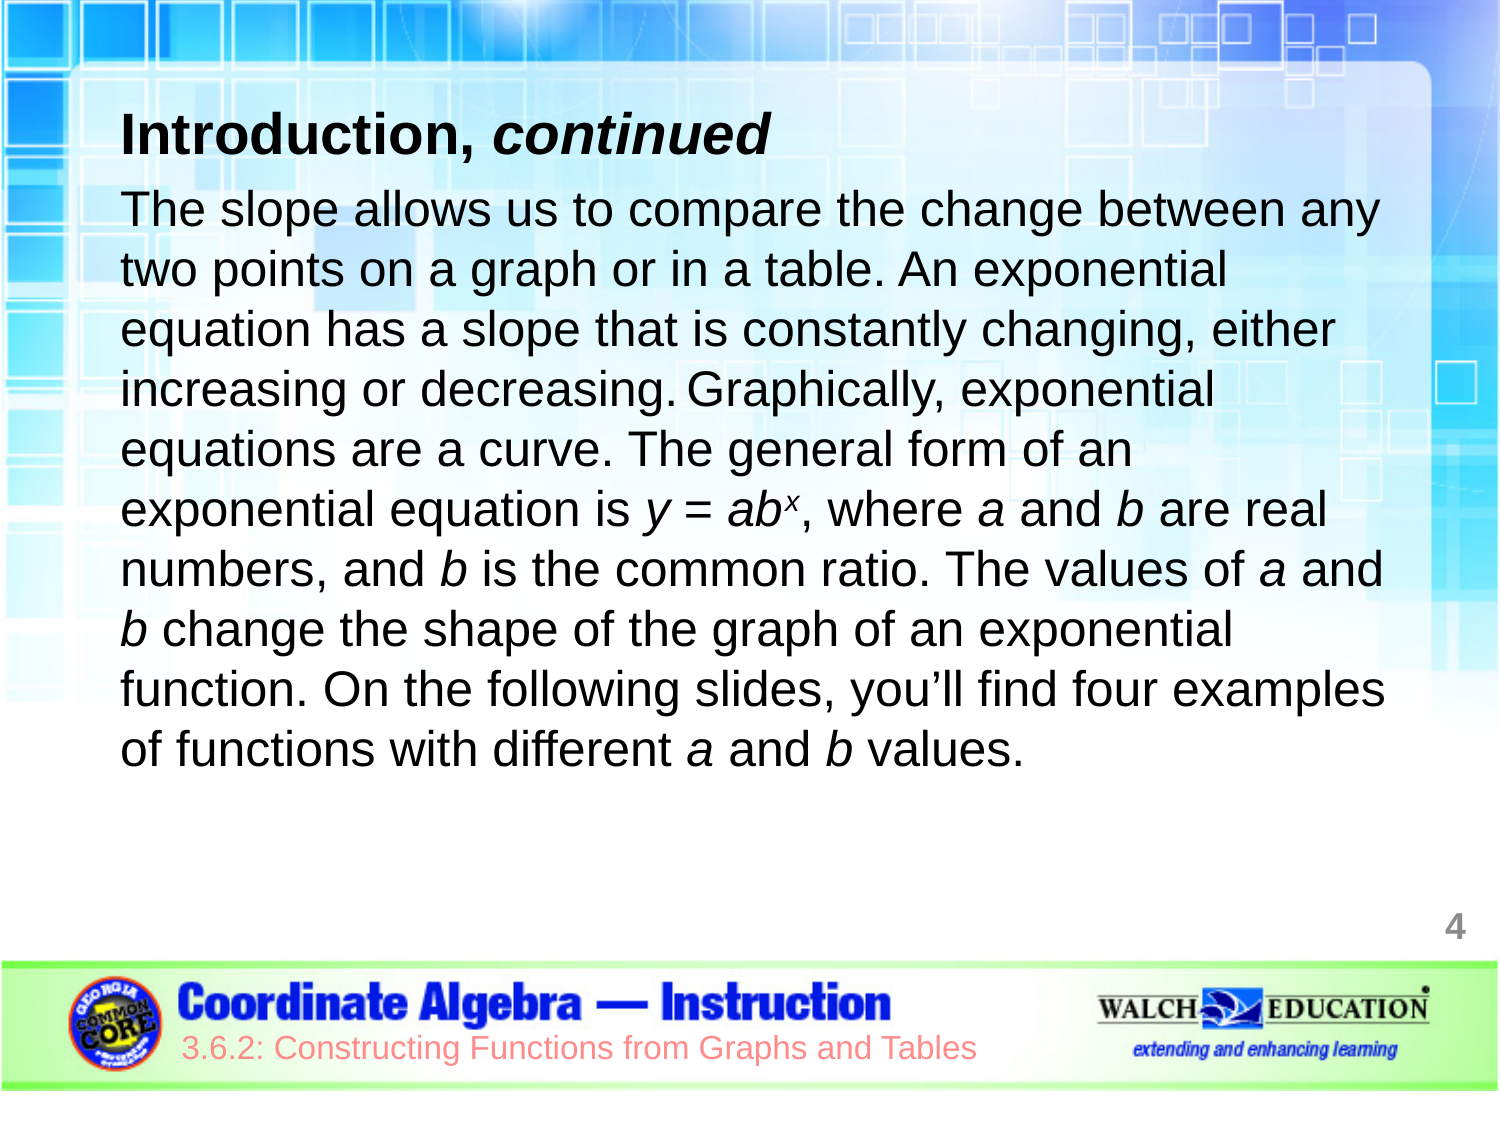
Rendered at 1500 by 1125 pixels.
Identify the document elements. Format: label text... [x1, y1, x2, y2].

picture [1, 0, 1500, 1091]
slide_number 4 [1361, 901, 1481, 949]
footer 3.6.2: Constructing Functions from Graphs and Tables [166, 1024, 1080, 1069]
subtitle Introduction, continued The slope allows us to compare the change between any two points on a graph or in a table. An exponential equation has a slope that is constantly changing, either increasing or decreasing. Graphically, exponential equations are a curve. The general form of an exponential equation is y = ab x, where a and b are real numbers, and b is the common ratio. The values of a and b change the shape of the graph of an exponential function. On the following slides, you’ll find four examples of functions with different a and b values. [105, 88, 1411, 909]
